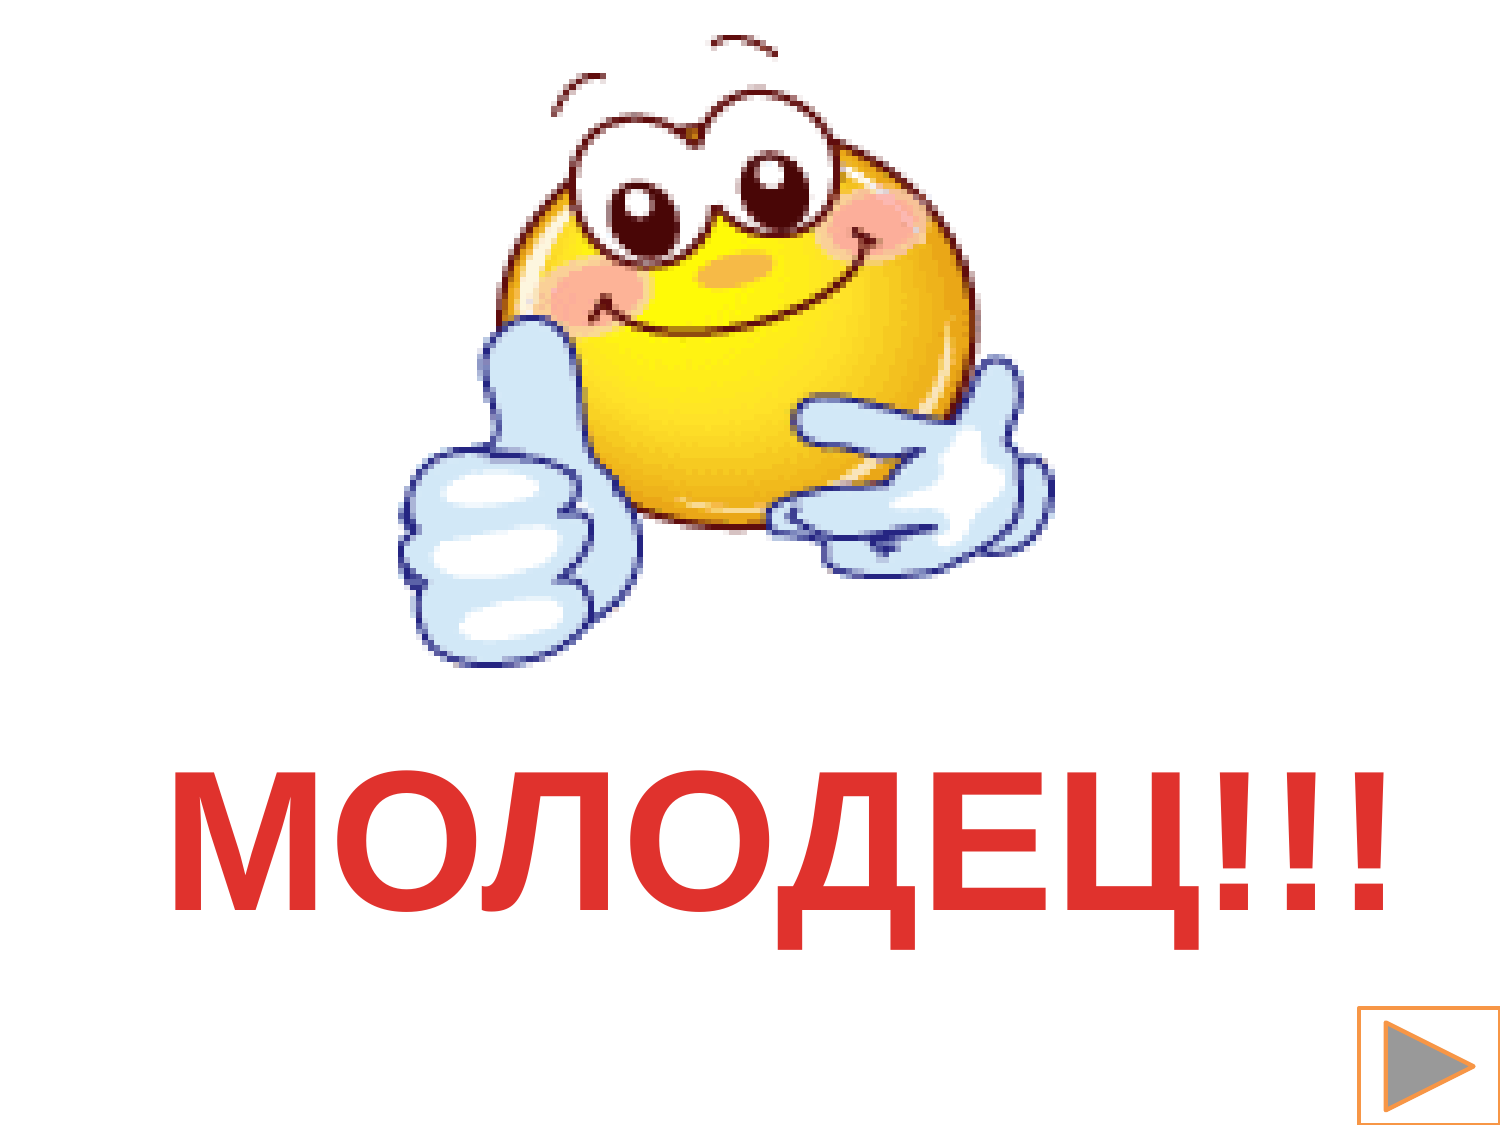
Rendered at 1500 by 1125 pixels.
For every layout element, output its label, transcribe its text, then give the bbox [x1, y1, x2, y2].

picture [398, 34, 1055, 669]
text_box [1357, 1006, 1500, 1125]
text_box МОЛОДЕЦ!!! [147, 703, 1419, 958]
